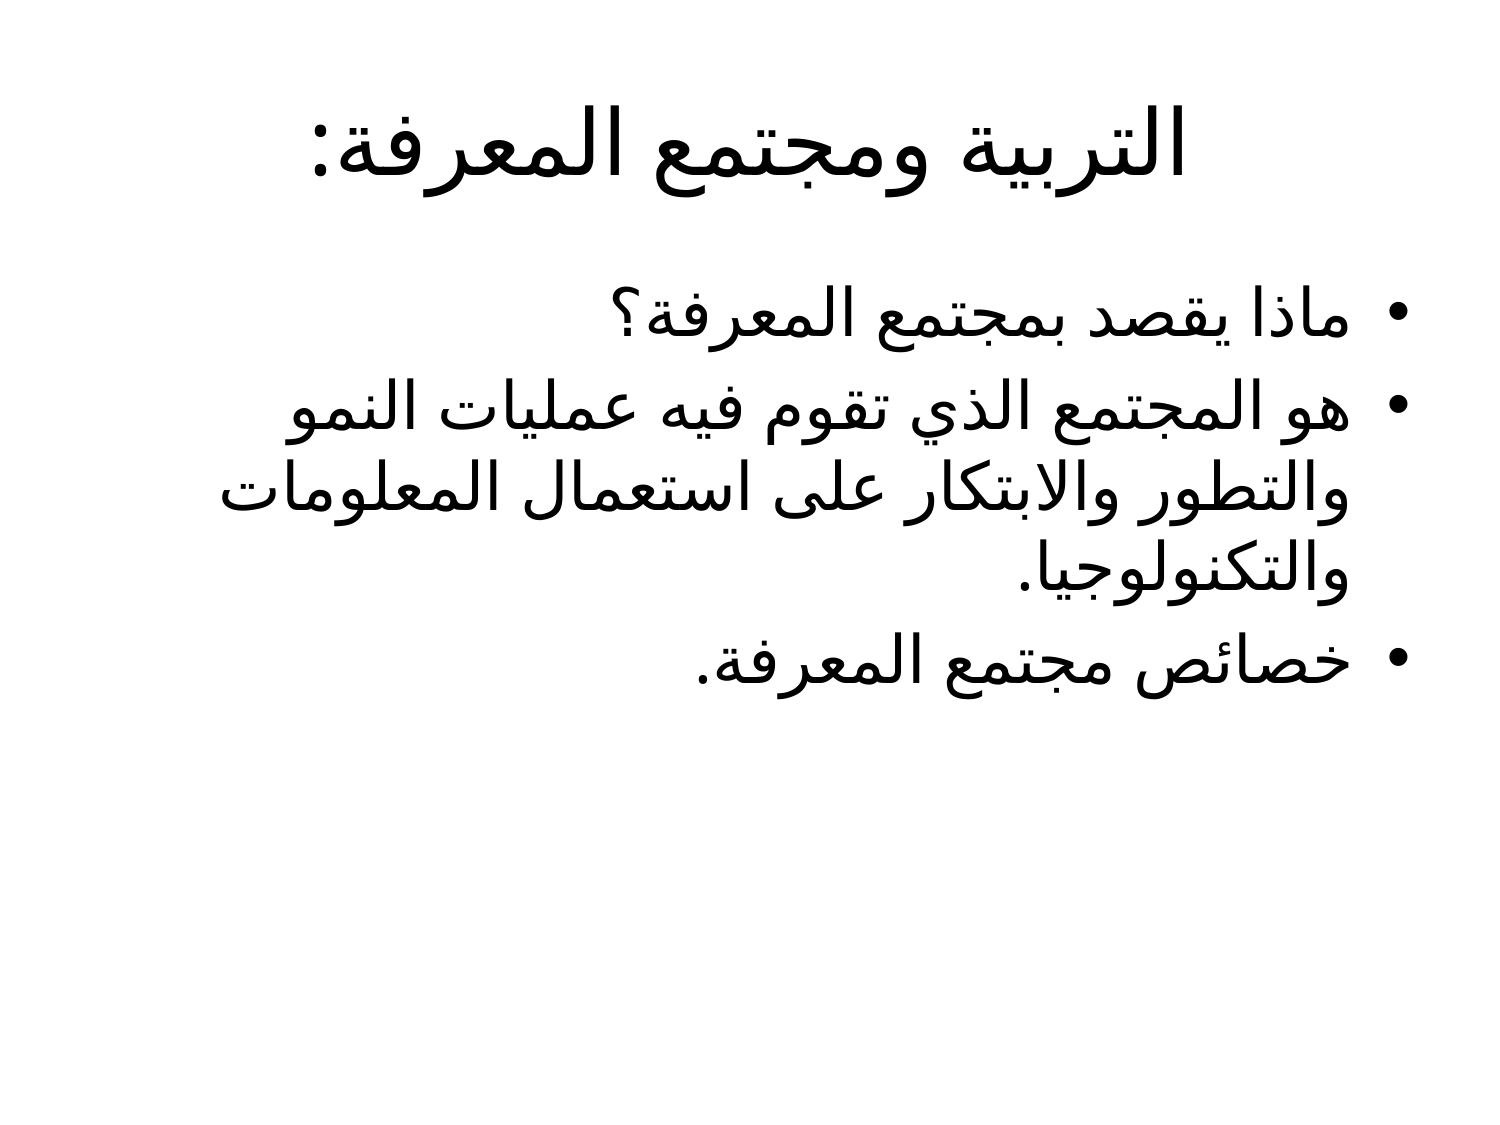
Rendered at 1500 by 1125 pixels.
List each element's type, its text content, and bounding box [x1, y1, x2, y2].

list ماذا يقصد بمجتمع المعرفة؟ هو المجتمع الذي تقوم فيه عمليات النمو والتطور والابتكار على استعمال المعلومات والتكنولوجيا. خصائص مجتمع المعرفة. [75, 262, 1425, 1005]
title التربية ومجتمع المعرفة: [75, 45, 1425, 233]
